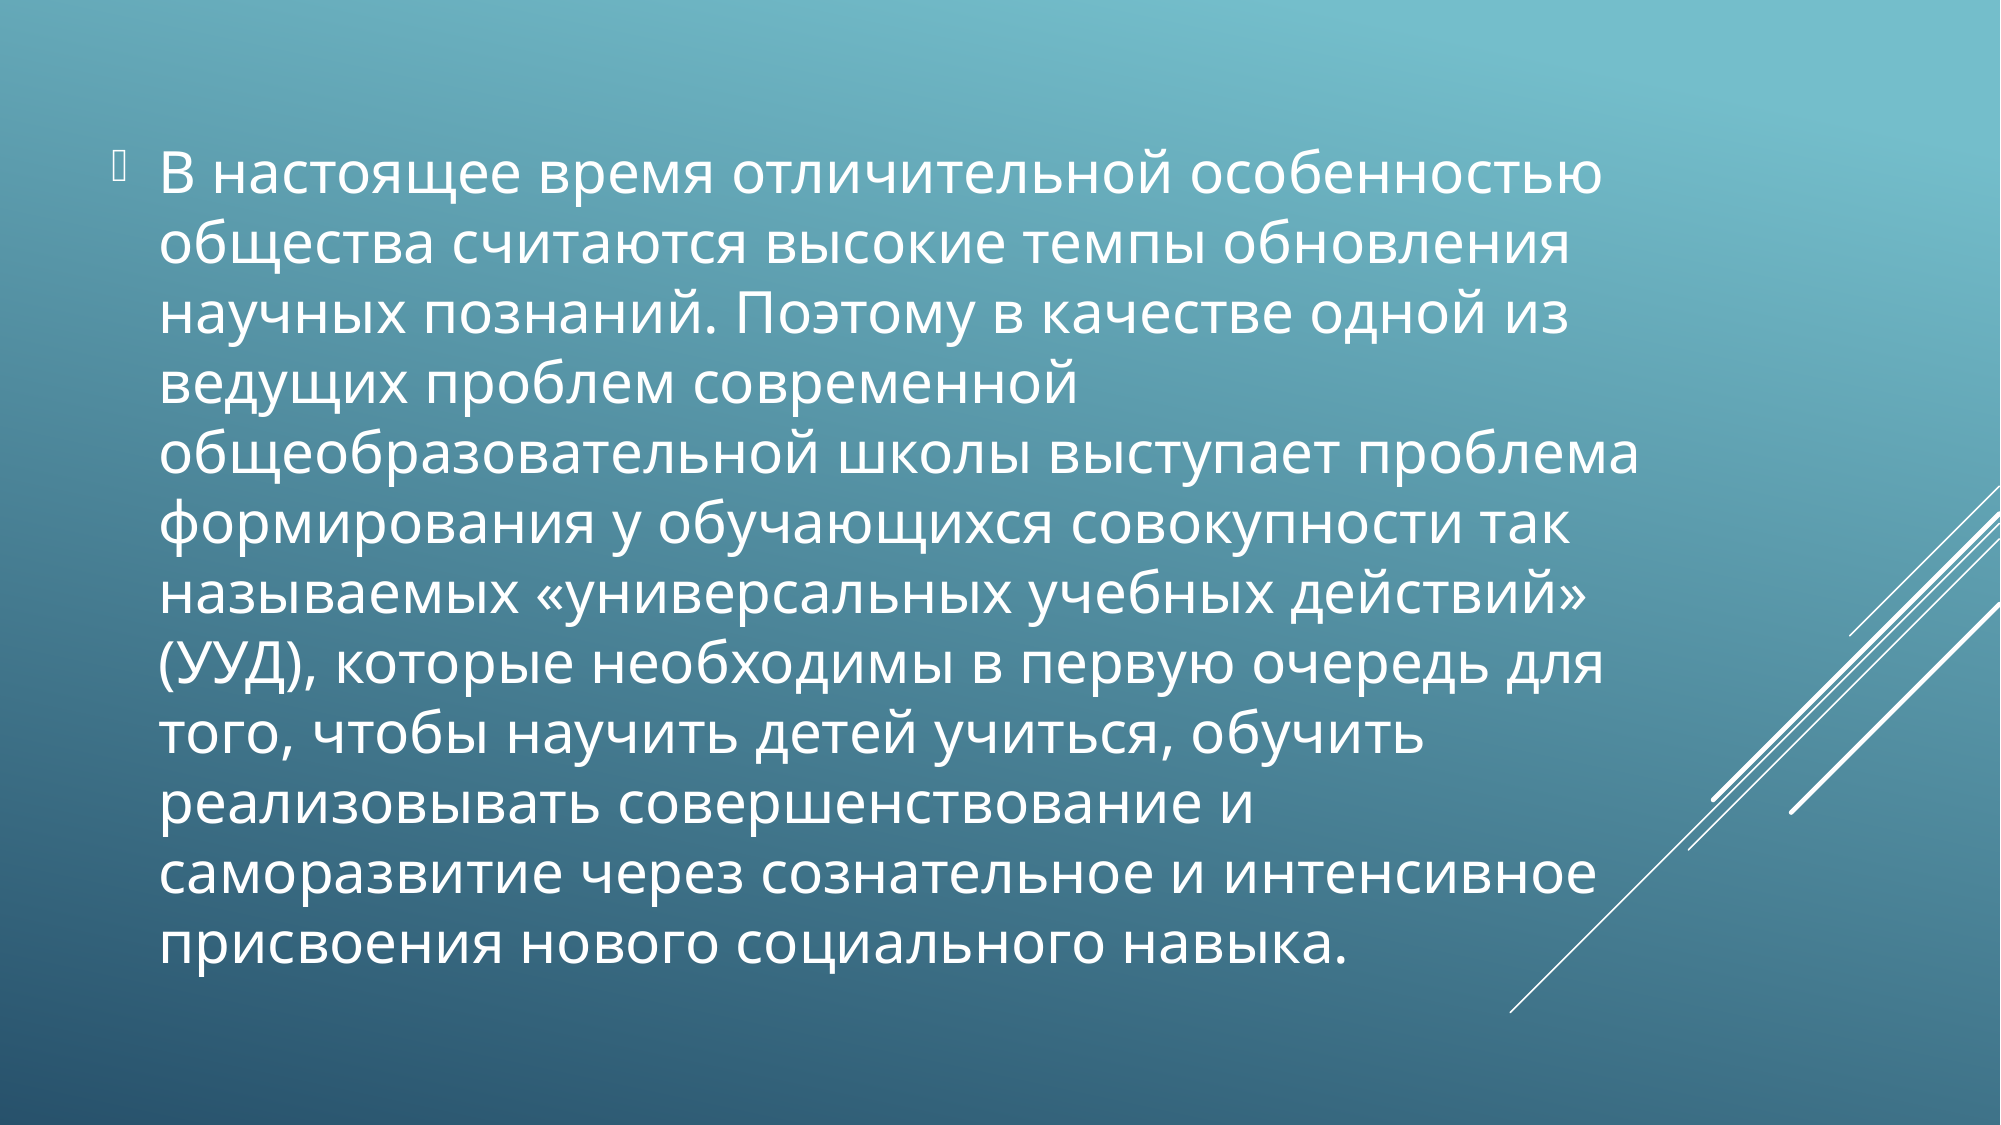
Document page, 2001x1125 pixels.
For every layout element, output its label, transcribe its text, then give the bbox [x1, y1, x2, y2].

list В настоящее время отличительной особенностью общества считаются высокие темпы обновления научных познаний. Поэтому в качестве одной из ведущих проблем современной общеобразовательной школы выступает проблема формирования у обучающихся совокупности так называемых «универсальных учебных действий» (УУД), которые необходимы в первую очередь для того, чтобы научить детей учиться, обучить реализовывать совершенствование и саморазвитие через сознательное и интенсивное присвоения нового социального навыка. [96, 85, 1657, 1026]
